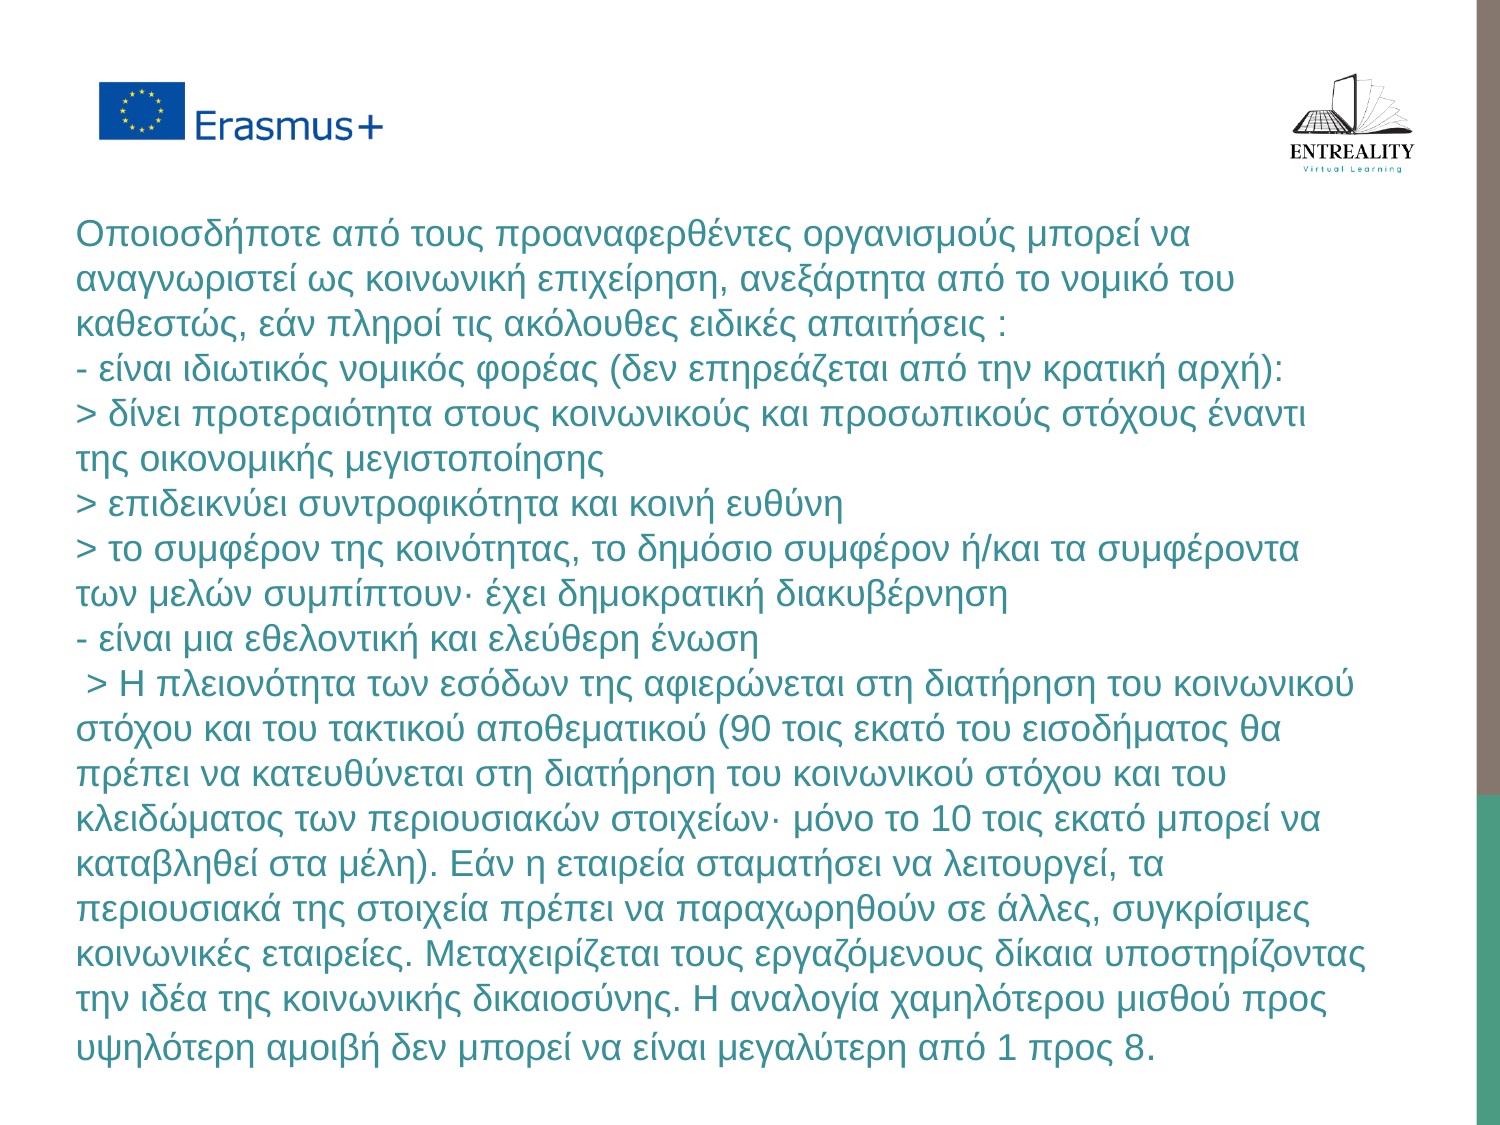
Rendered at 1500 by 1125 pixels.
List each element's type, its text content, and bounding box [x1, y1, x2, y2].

picture [1246, 17, 1458, 229]
picture [81, 64, 399, 156]
title Οποιοσδήποτε από τους προαναφερθέντες οργανισμούς μπορεί να αναγνωριστεί ως κοινωνική επιχείρηση, ανεξάρτητα από το νομικό του καθεστώς, εάν πληροί τις ακόλουθες ειδικές απαιτήσεις : - είναι ιδιωτικός νομικός φορέας (δεν επηρεάζεται από την κρατική αρχή): > δίνει προτεραιότητα στους κοινωνικούς και προσωπικούς στόχους έναντι της οικονομικής μεγιστοποίησης > επιδεικνύει συντροφικότητα και κοινή ευθύνη > το συμφέρον της κοινότητας, το δημόσιο συμφέρον ή/και τα συμφέροντα των μελών συμπίπτουν· έχει δημοκρατική διακυβέρνηση - είναι μια εθελοντική και ελεύθερη ένωση > Η πλειονότητα των εσόδων της αφιερώνεται στη διατήρηση του κοινωνικού στόχου και του τακτικού αποθεματικού (90 τοις εκατό του εισοδήματος θα πρέπει να κατευθύνεται στη διατήρηση του κοινωνικού στόχου και του κλειδώματος των περιουσιακών στοιχείων· μόνο το 10 τοις εκατό μπορεί να καταβληθεί στα μέλη). Εάν η εταιρεία σταματήσει να λειτουργεί, τα περιουσιακά της στοιχεία πρέπει να παραχωρηθούν σε άλλες, συγκρίσιμες κοινωνικές εταιρείες. Μεταχειρίζεται τους εργαζόμενους δίκαια υποστηρίζοντας την ιδέα της κοινωνικής δικαιοσύνης. Η αναλογία χαμηλότερου μισθού προς υψηλότερη αμοιβή δεν μπορεί να είναι μεγαλύτερη από 1 προς 8. [60, 319, 1385, 1059]
